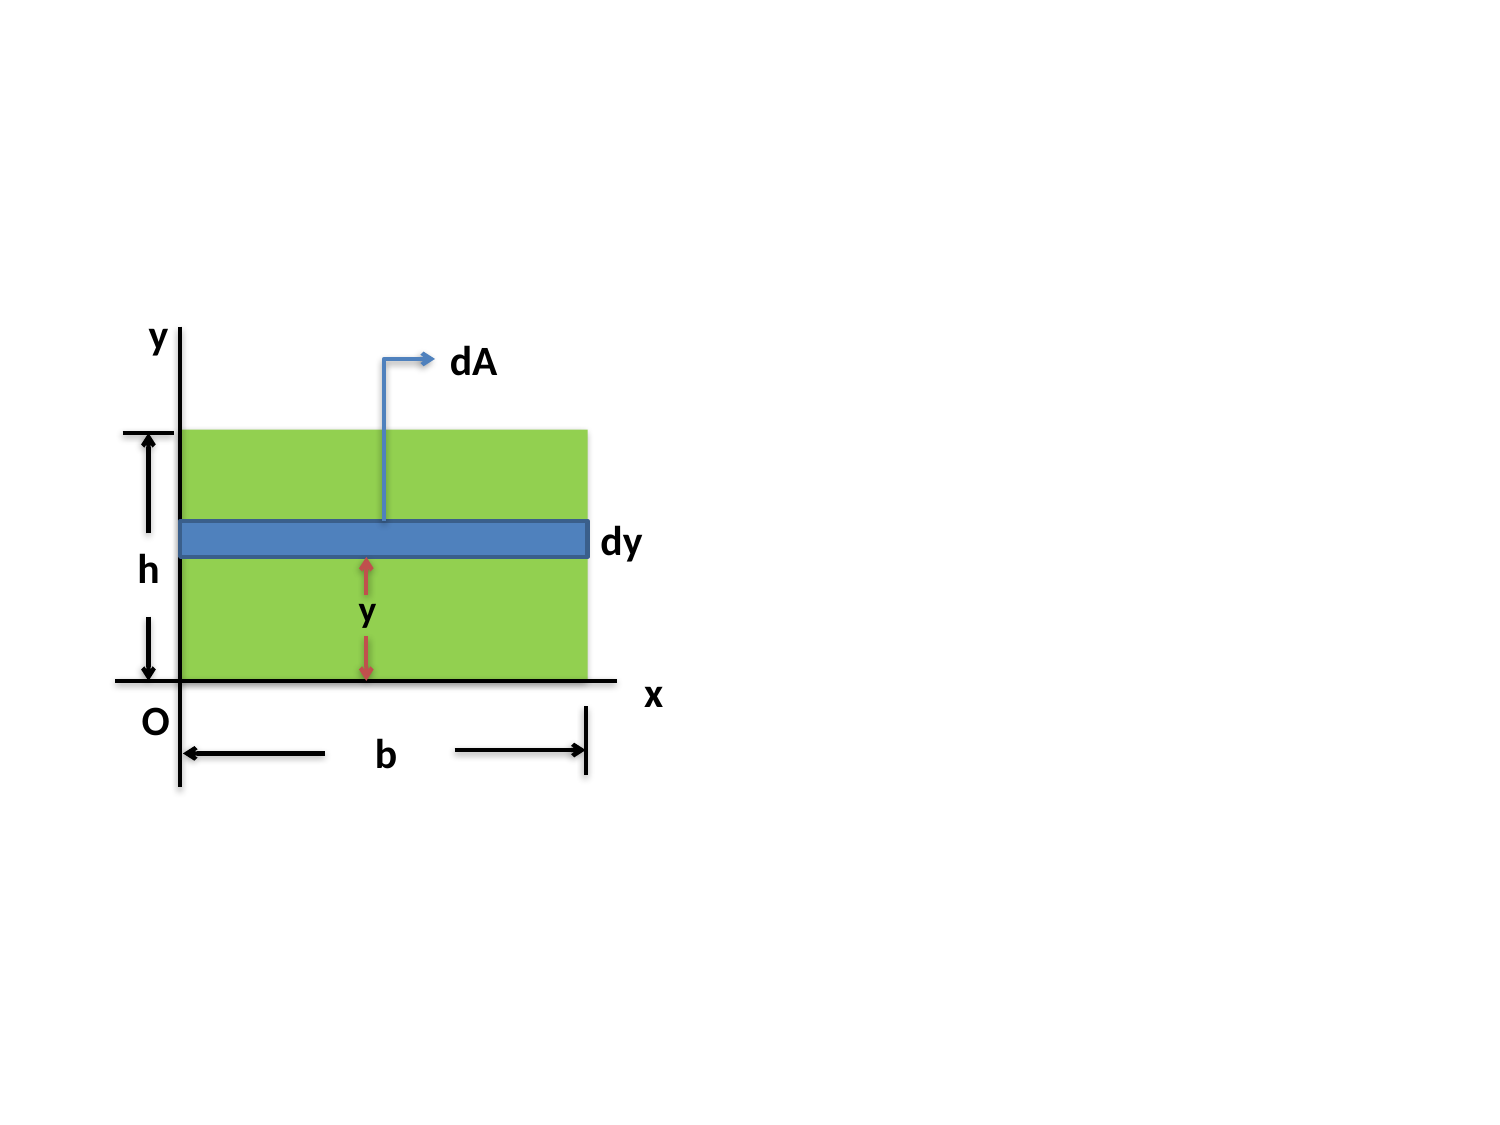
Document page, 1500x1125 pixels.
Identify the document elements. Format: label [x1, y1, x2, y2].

text_box [115, 300, 725, 788]
